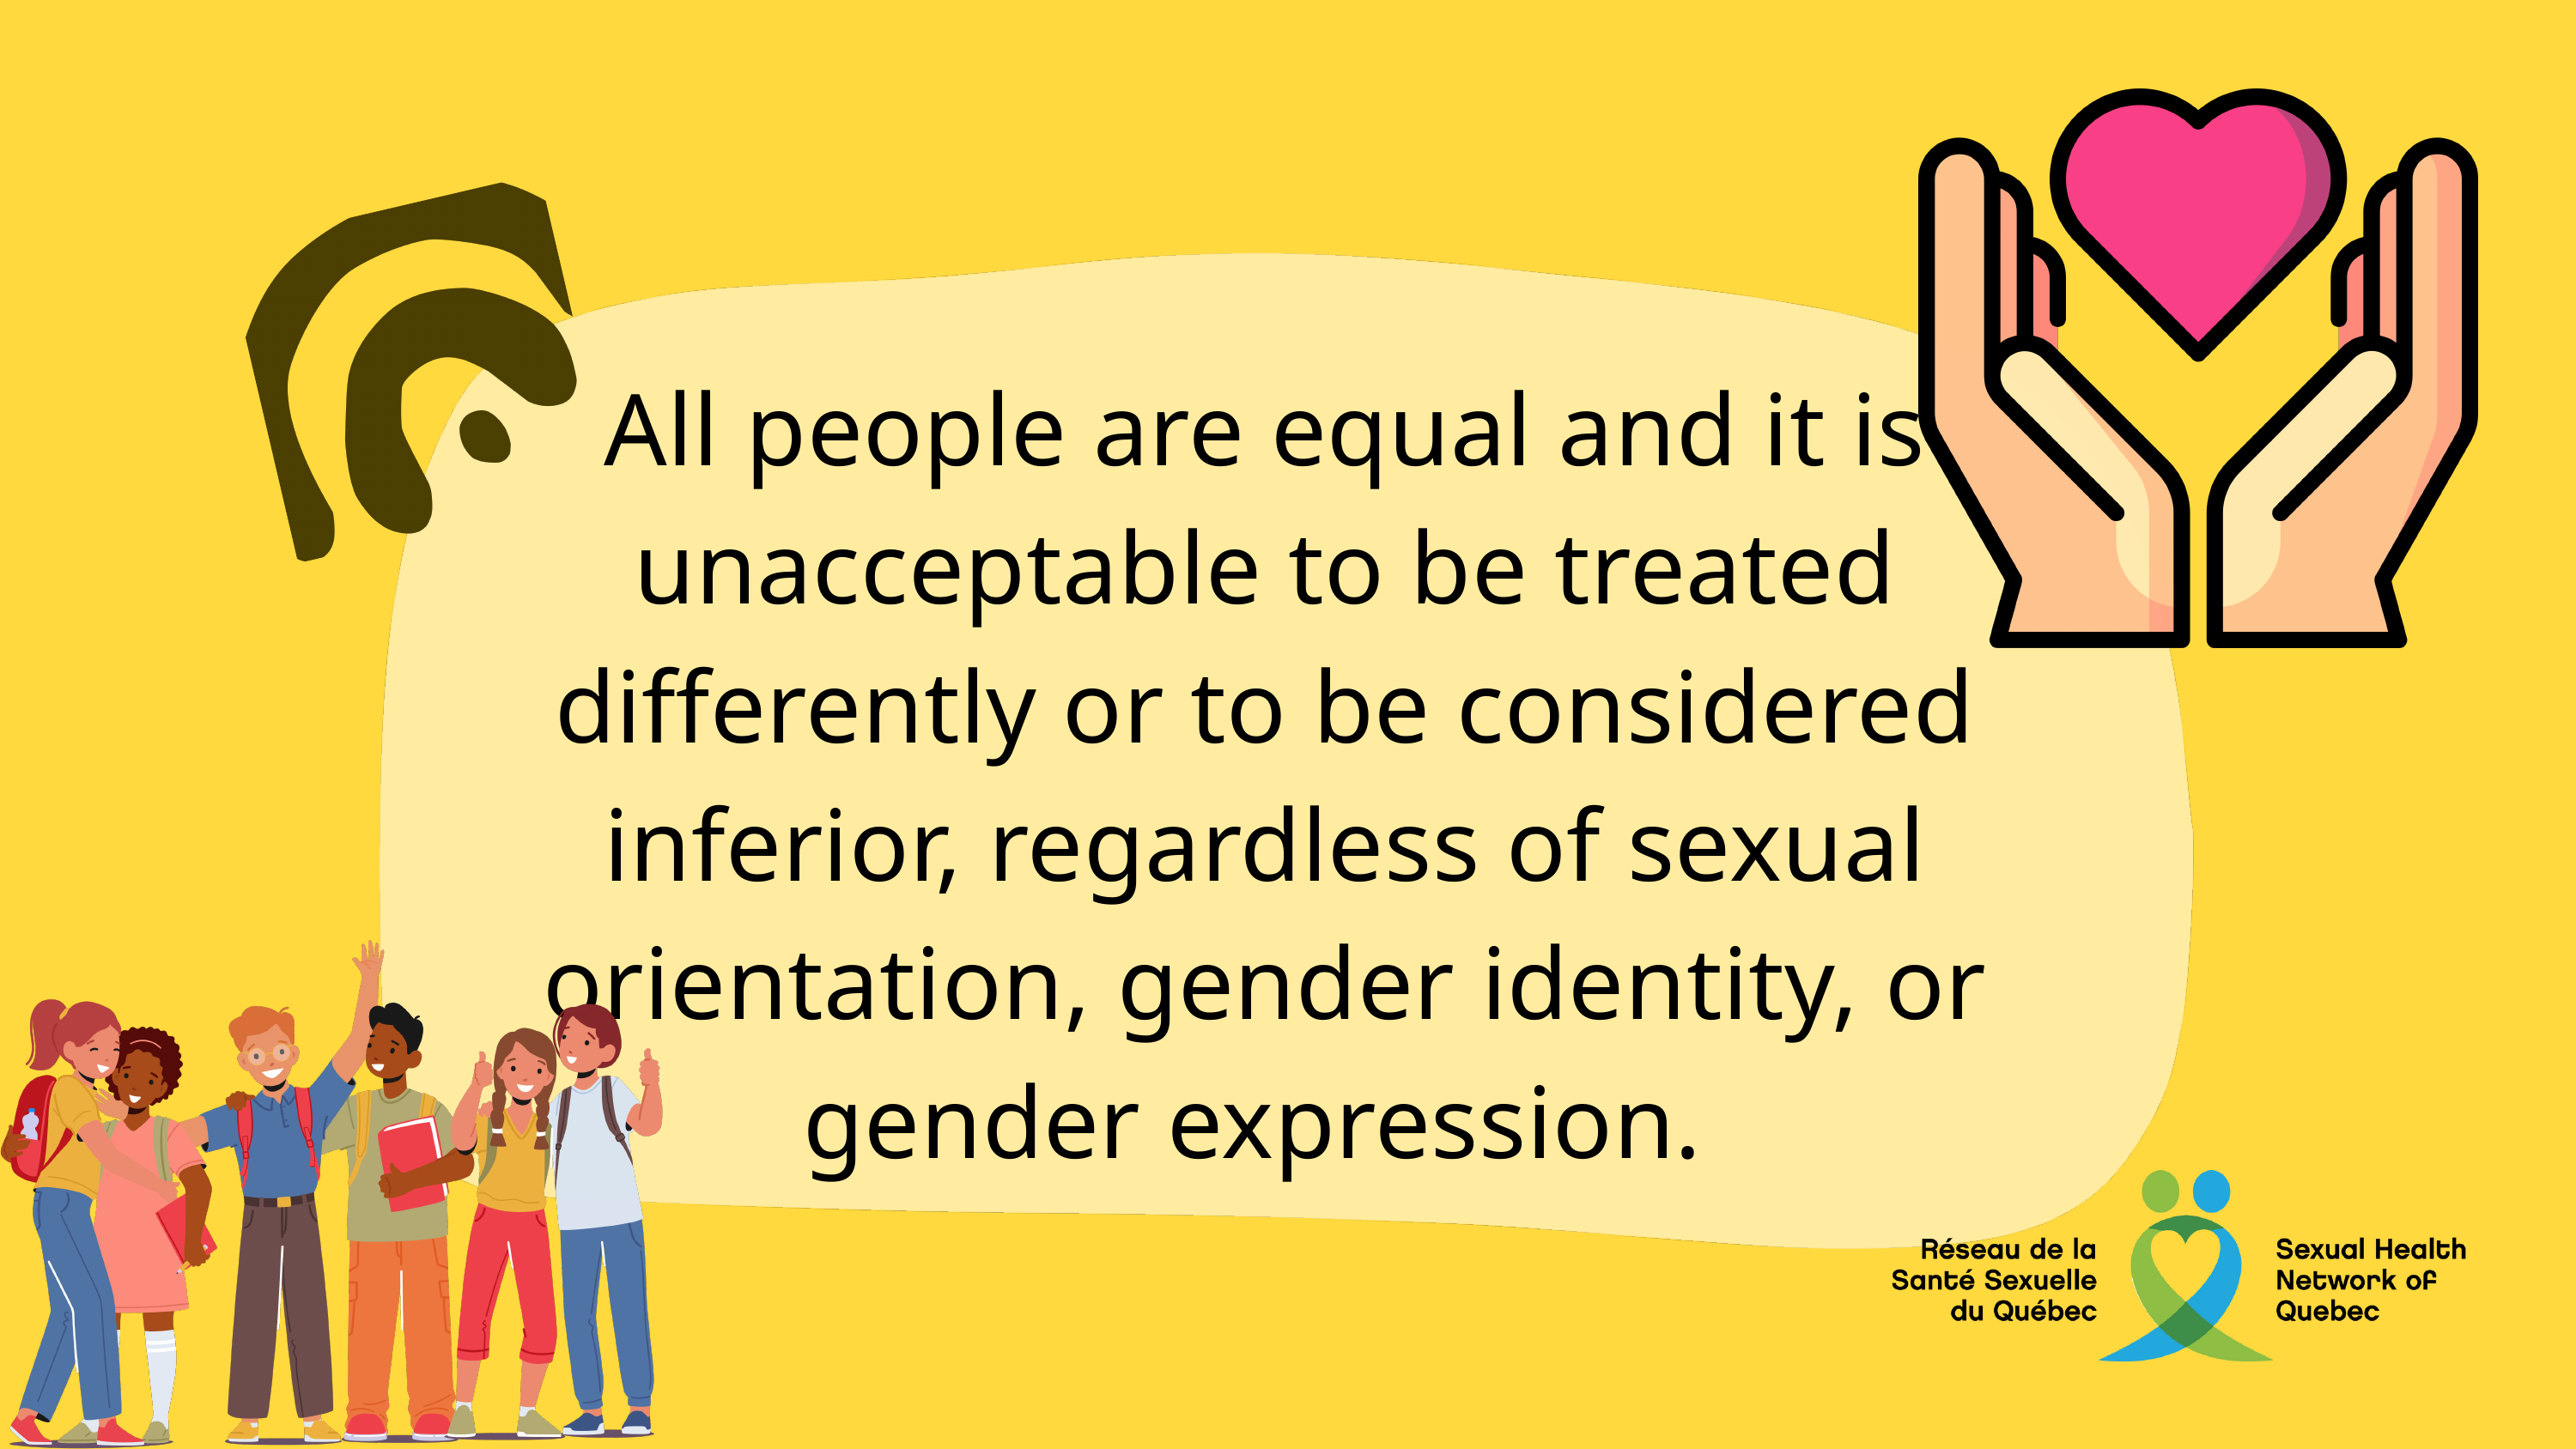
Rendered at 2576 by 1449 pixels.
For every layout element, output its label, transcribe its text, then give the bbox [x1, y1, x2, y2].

text_box [1918, 88, 2478, 648]
text_box [2016, 648, 2198, 1170]
text_box [1891, 1170, 2476, 1361]
text_box [0, 939, 665, 1449]
text_box [377, 513, 516, 939]
text_box [665, 1179, 1891, 1249]
text_box [558, 252, 1918, 347]
text_box All people are equal and it is unacceptable to be treated differently or to be considered inferior, regardless of sexual orientation, gender identity, or gender expression. [516, 347, 2016, 1179]
text_box [224, 173, 614, 563]
